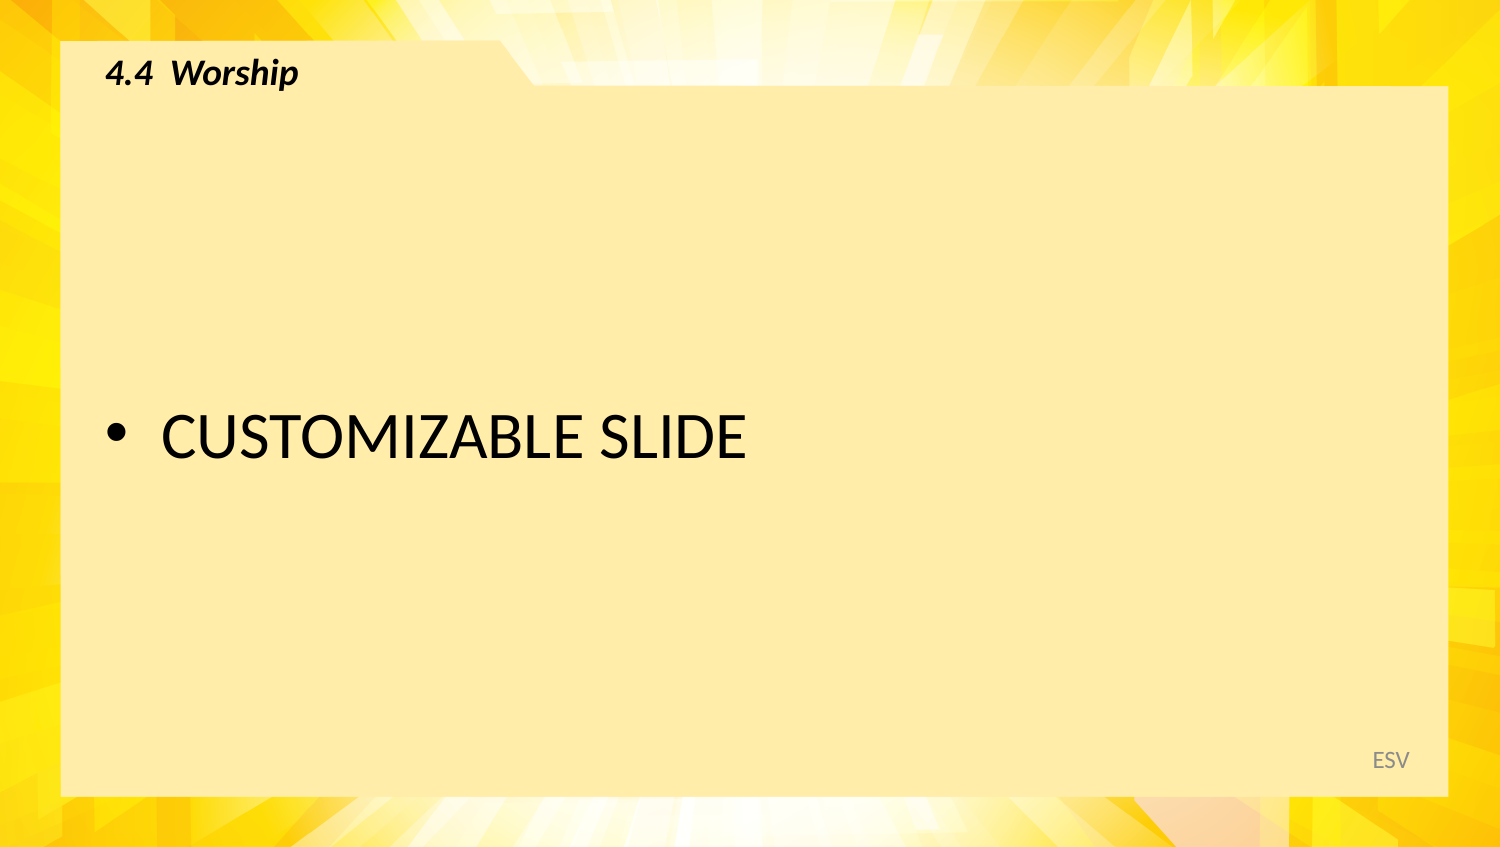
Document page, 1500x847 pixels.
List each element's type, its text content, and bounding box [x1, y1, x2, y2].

list CUSTOMIZABLE SLIDE [89, 141, 1403, 722]
footer ESV [950, 736, 1425, 782]
title 4.4 Worship [89, 33, 1420, 108]
picture [0, 0, 1500, 847]
